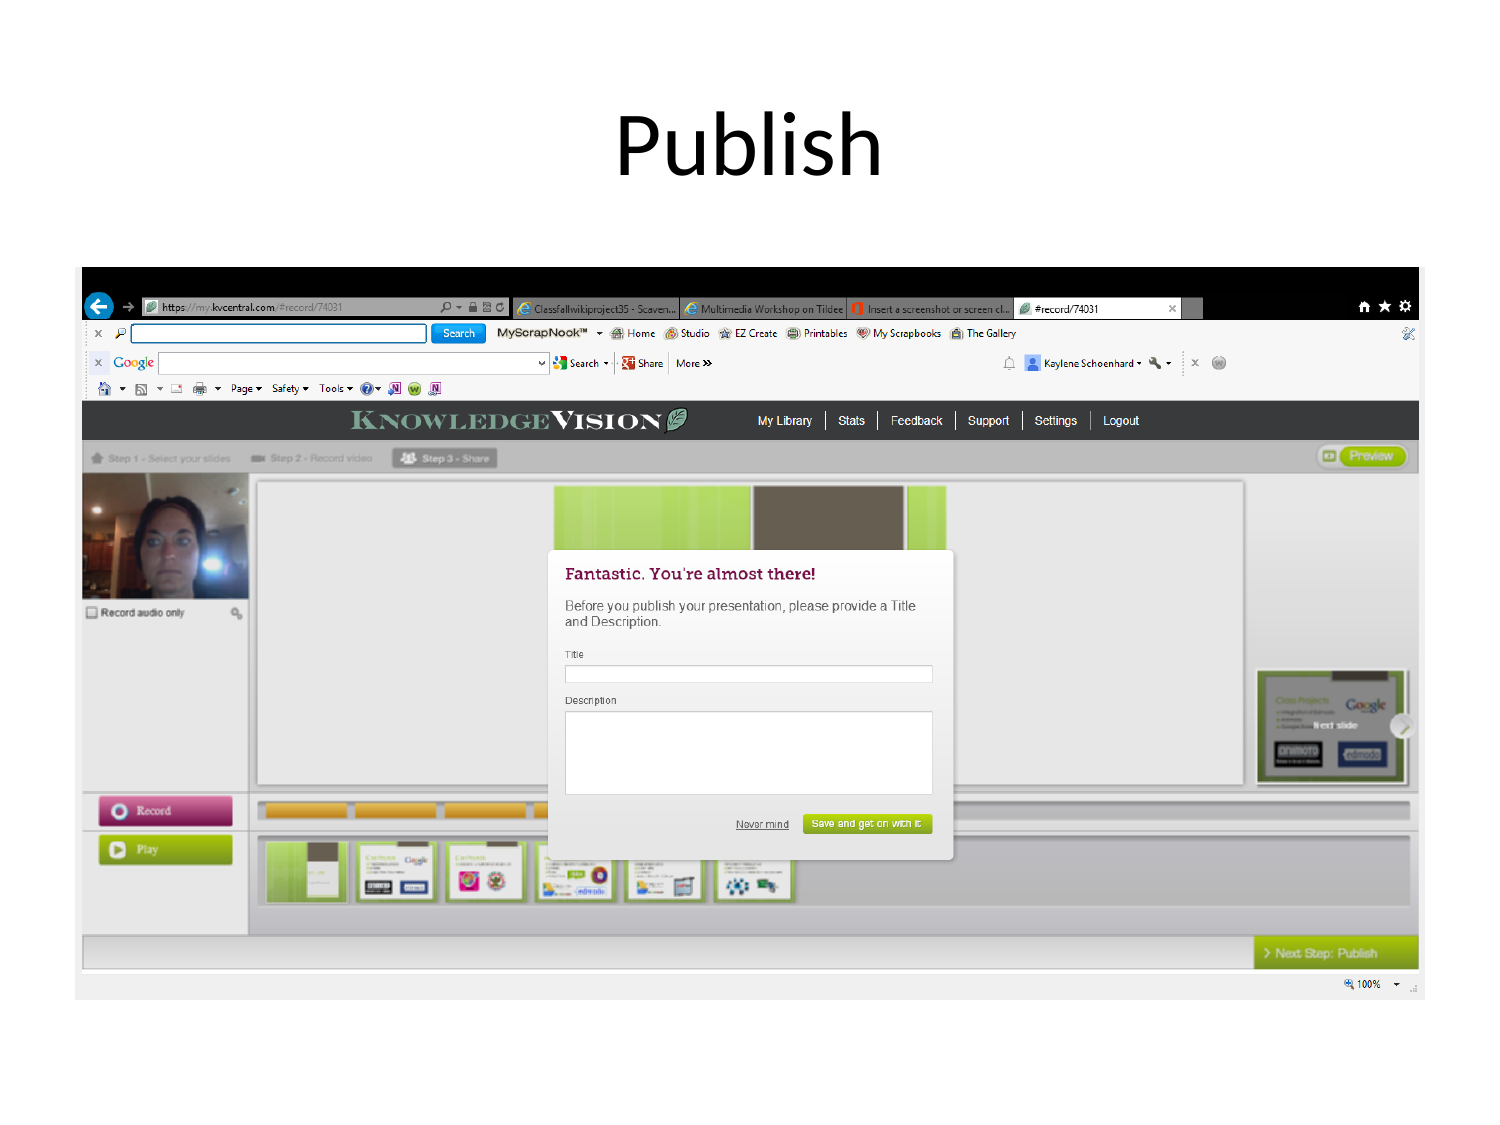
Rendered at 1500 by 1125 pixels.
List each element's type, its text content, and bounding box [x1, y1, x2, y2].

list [74, 267, 1426, 1000]
title Publish [75, 45, 1425, 233]
